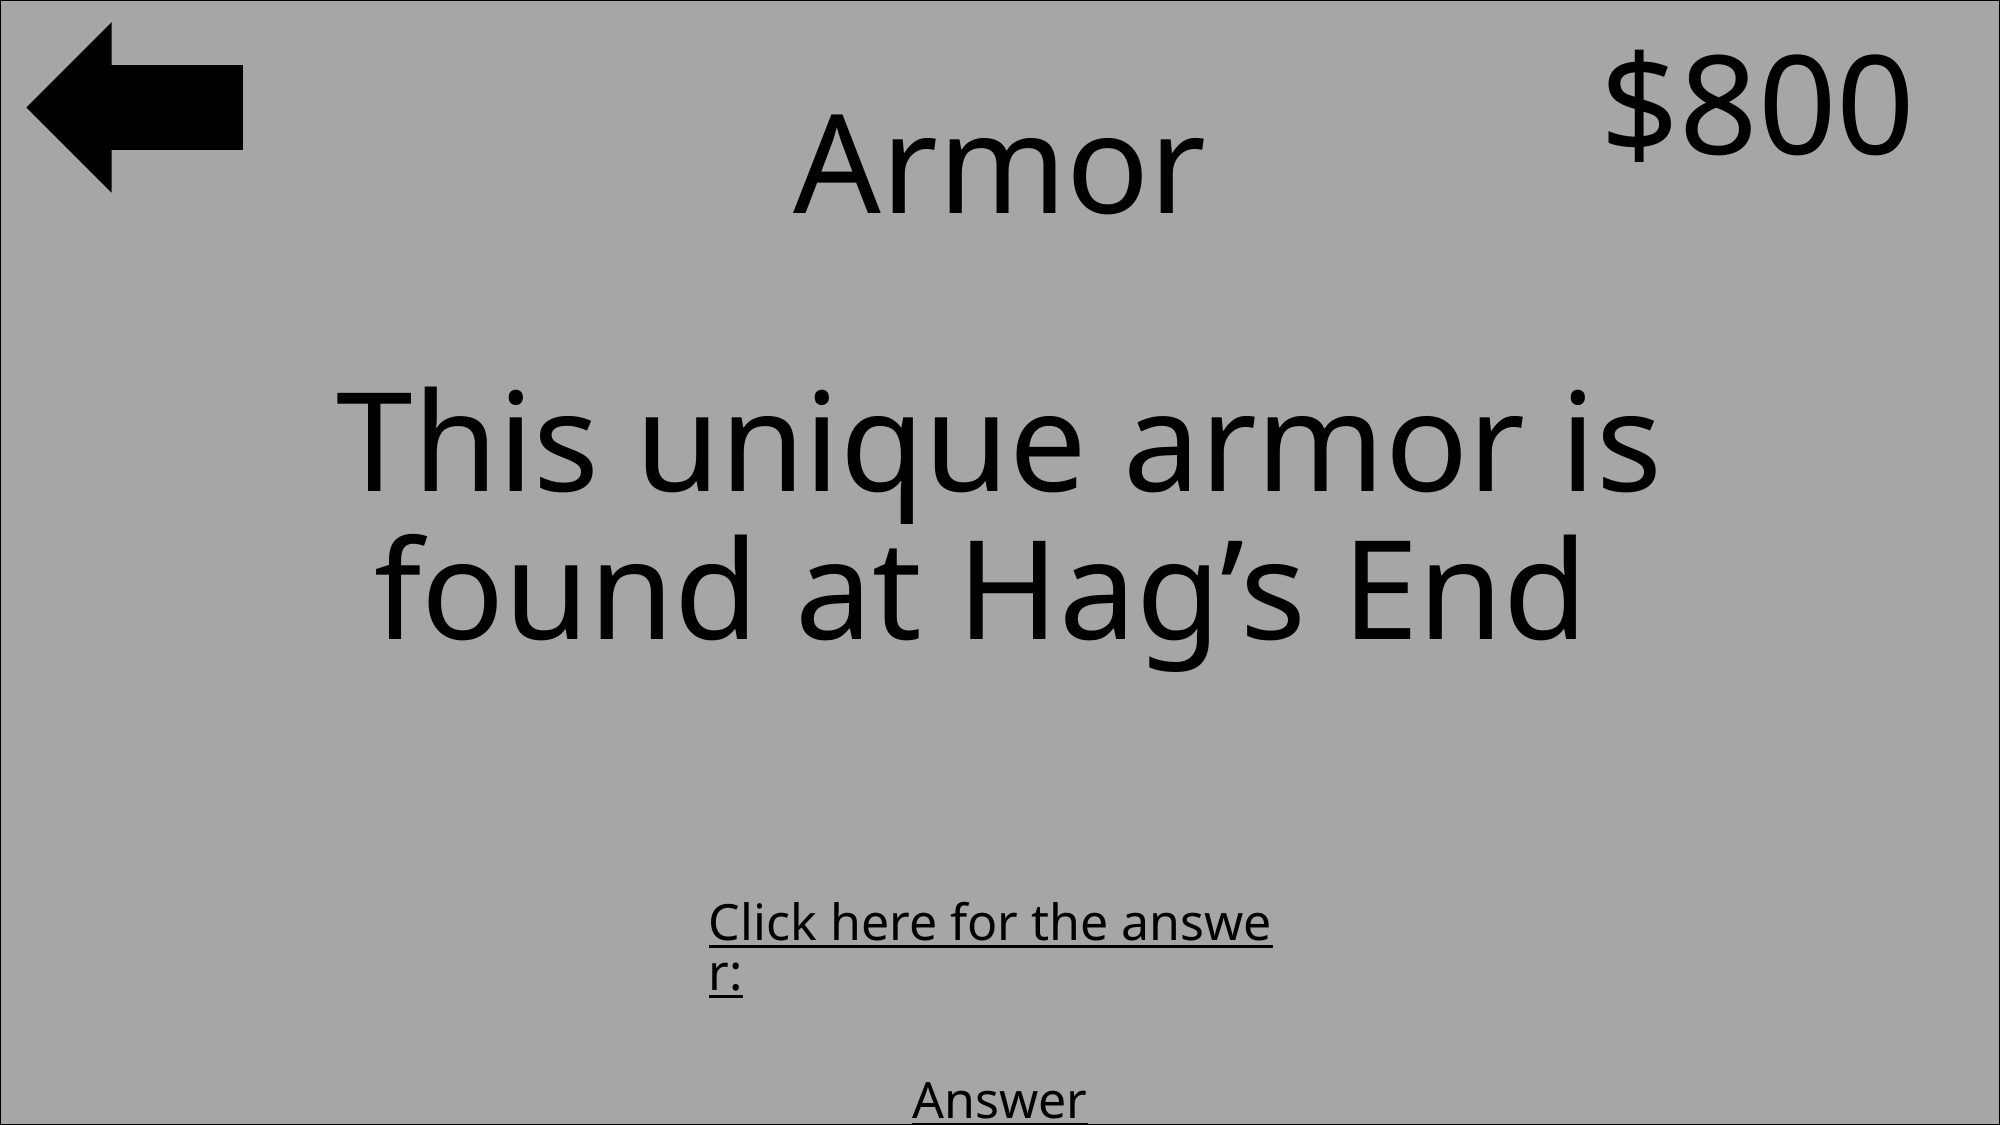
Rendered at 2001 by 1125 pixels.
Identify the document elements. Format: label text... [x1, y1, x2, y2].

text_box $800 [1516, 1, 2000, 219]
text_box Click here for the answer: Answer [694, 883, 1306, 1095]
text_box This unique armor is found at Hag’s End [158, 364, 1842, 725]
text_box [0, 0, 2000, 1125]
text_box [26, 22, 243, 193]
text_box Armor [137, 59, 1863, 278]
